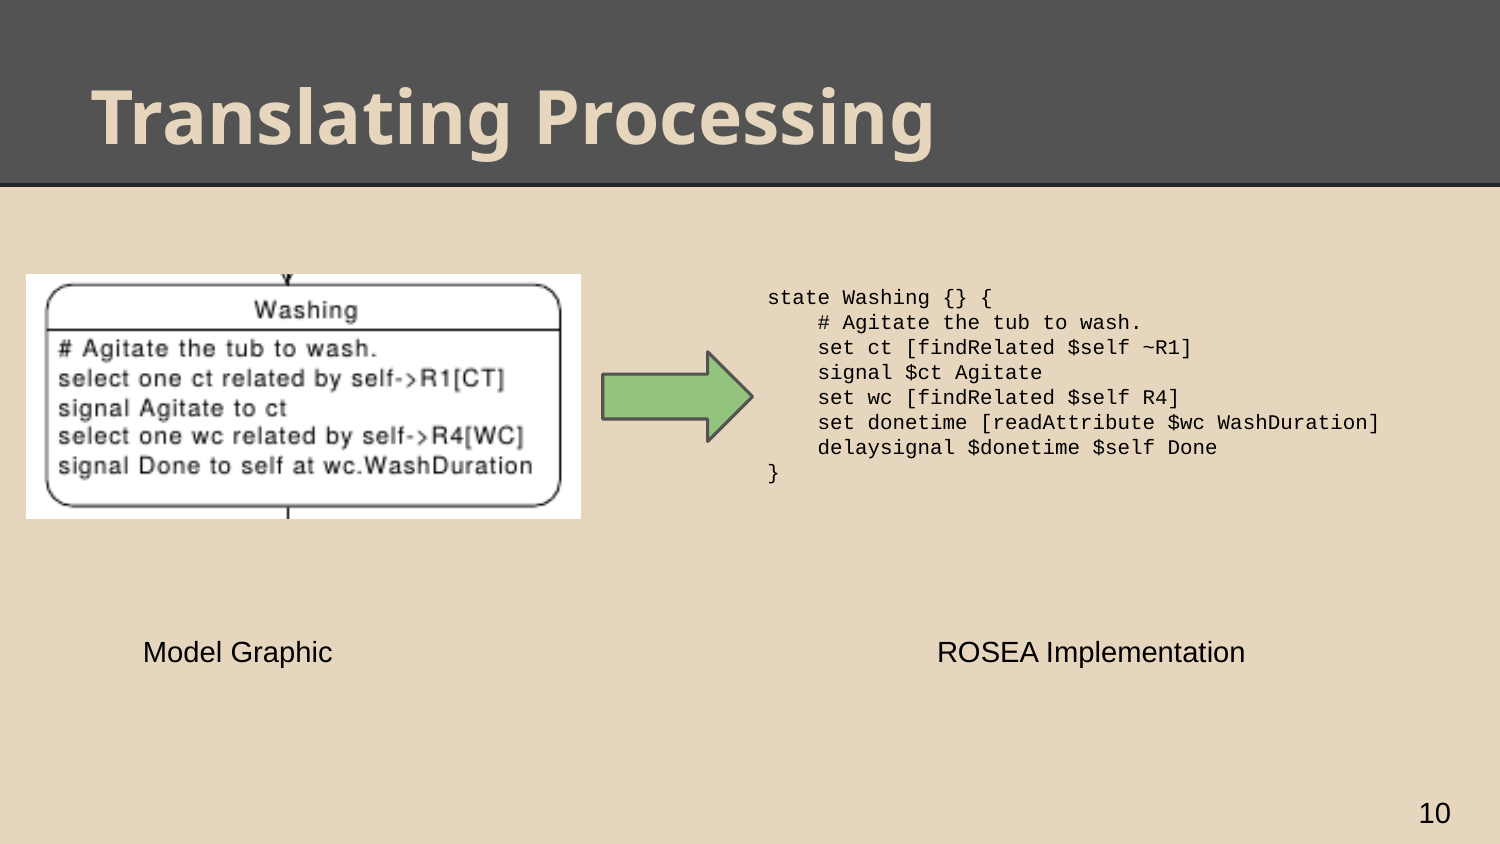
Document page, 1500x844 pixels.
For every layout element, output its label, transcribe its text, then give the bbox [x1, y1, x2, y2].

text_box Model Graphic [127, 618, 370, 690]
slide_number ‹#› [1403, 779, 1494, 844]
text_box state Washing {} { # Agitate the tub to wash. set ct [findRelated $self ~R1] signal $ct Agitate set wc [findRelated $self R4] set donetime [readAttribute $wc WashDuration] delaysignal $donetime $self Done } [752, 268, 1485, 525]
title Translating Processing [75, 33, 1425, 175]
text_box ROSEA Implementation [922, 618, 1283, 690]
text_box [602, 351, 752, 442]
picture [26, 274, 581, 519]
